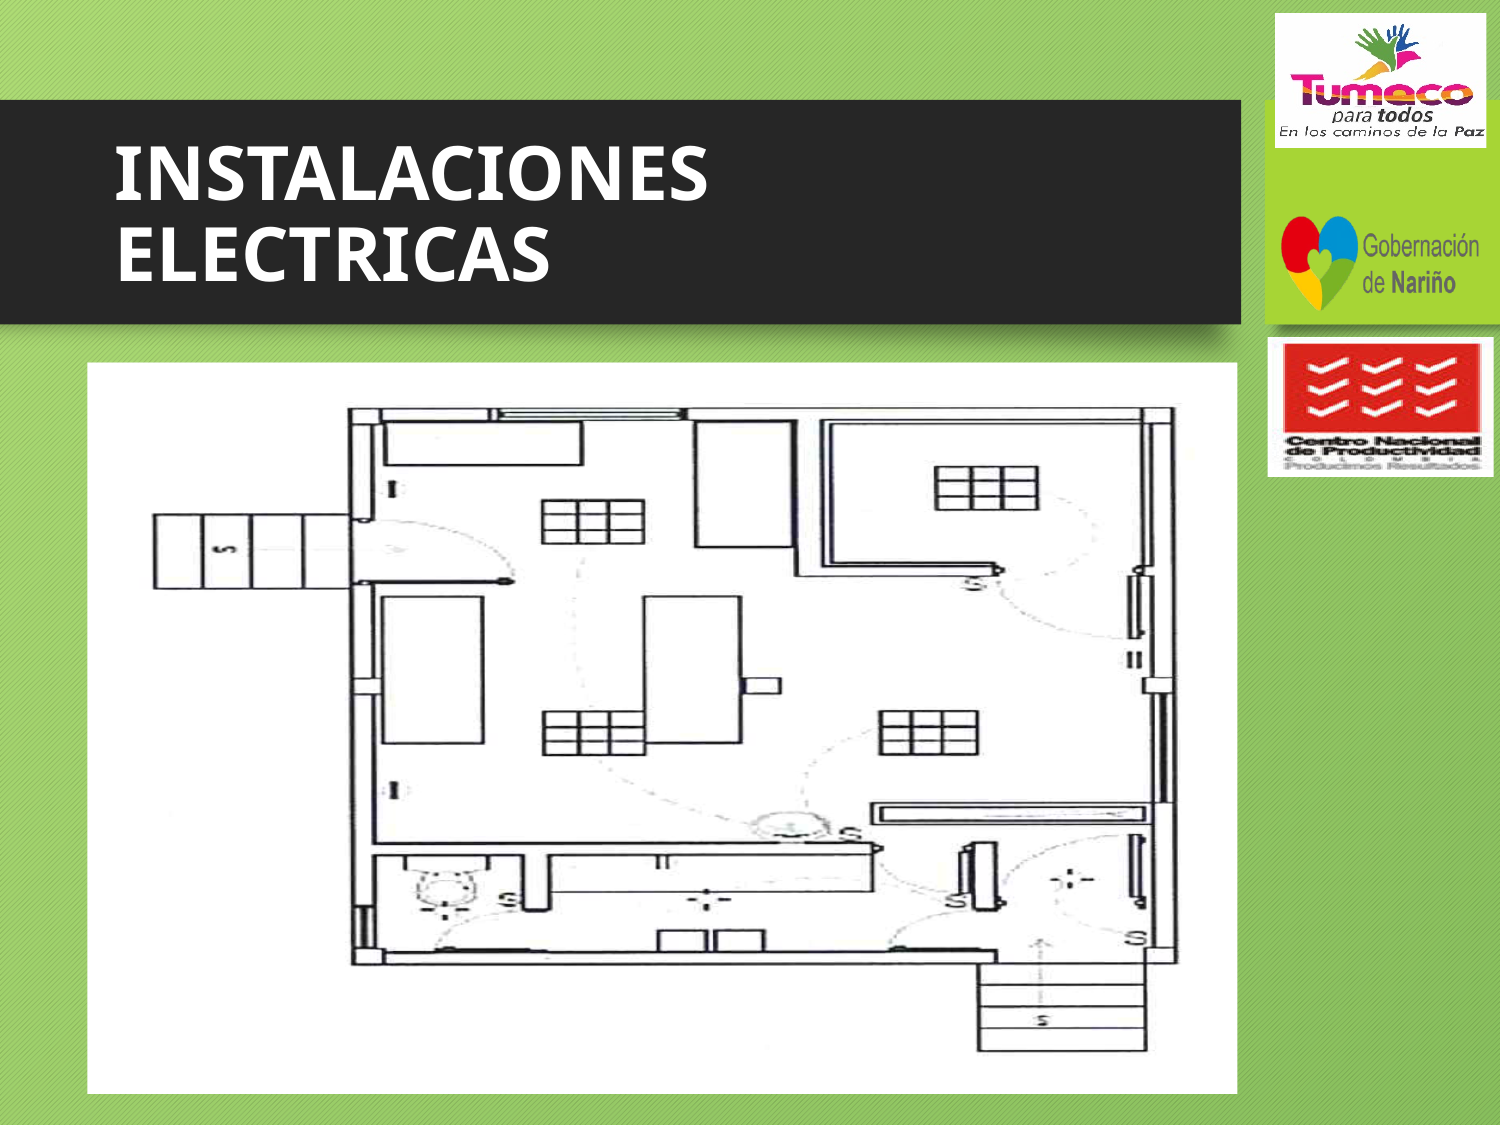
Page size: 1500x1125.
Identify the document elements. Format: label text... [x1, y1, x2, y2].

picture [1274, 192, 1487, 313]
picture [1274, 12, 1487, 149]
picture [0, 152, 1251, 1125]
title INSTALACIONES ELECTRICAS [99, 120, 1142, 313]
picture [1265, 325, 1500, 478]
